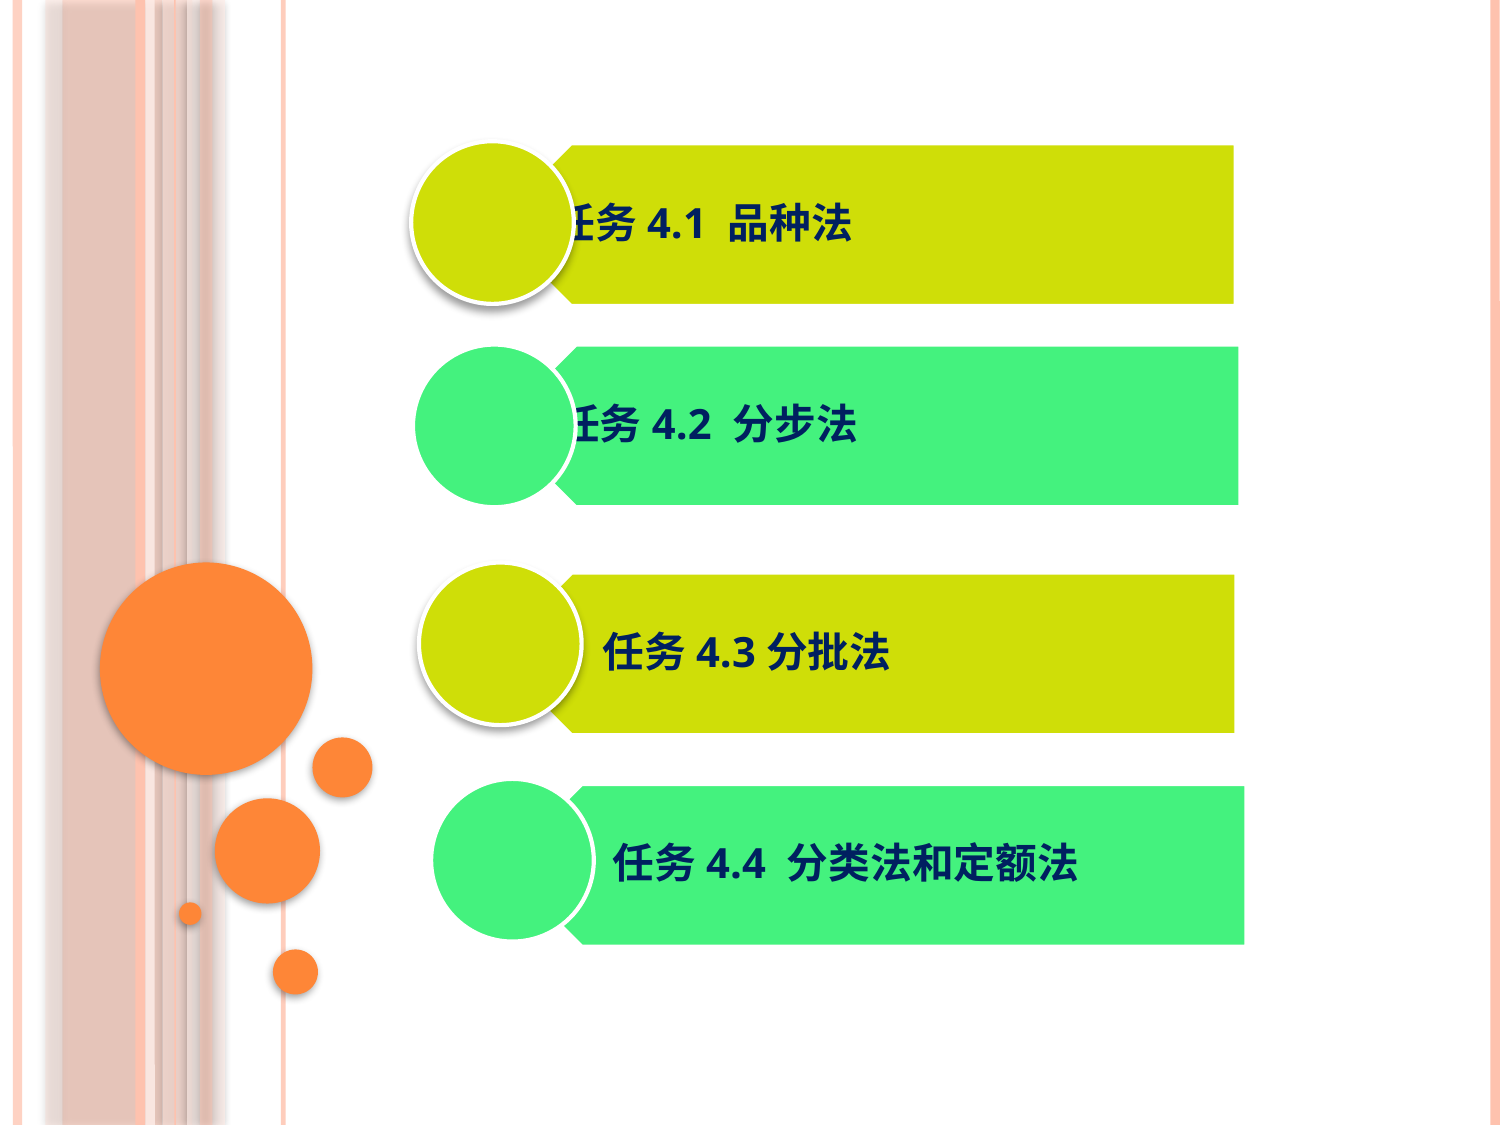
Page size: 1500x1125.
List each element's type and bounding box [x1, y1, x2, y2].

text_box [265, 140, 1389, 948]
